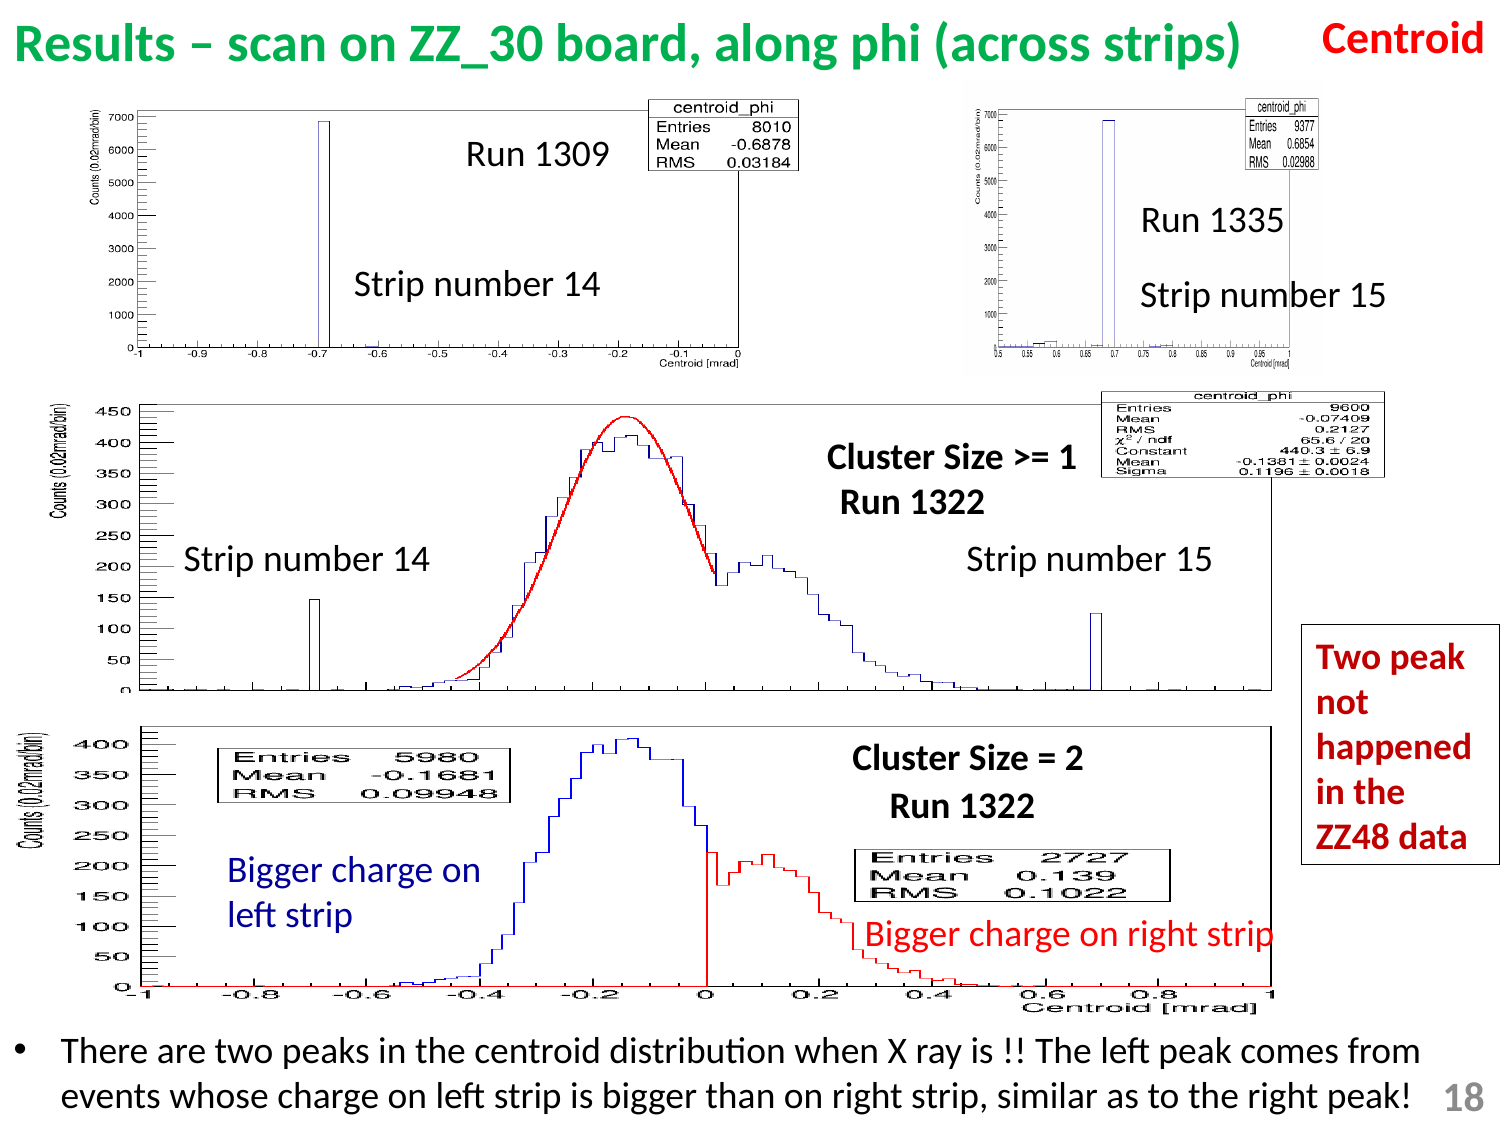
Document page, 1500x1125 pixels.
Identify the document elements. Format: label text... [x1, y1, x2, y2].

text_box There are two peaks in the centroid distribution when X ray is !! The left peak comes from events whose charge on left strip is bigger than on right strip, similar as to the right peak! [0, 1018, 1500, 1124]
text_box Centroid [1268, 0, 1500, 70]
slide_number 18 [1149, 1065, 1500, 1125]
text_box Two peak not happened in the ZZ48 data [1416, 624, 1500, 865]
text_box Strip number 15 [1329, 262, 1411, 323]
text_box Results – scan on ZZ_30 board, along phi (across strips) [0, 0, 1500, 80]
picture [0, 79, 1413, 1020]
